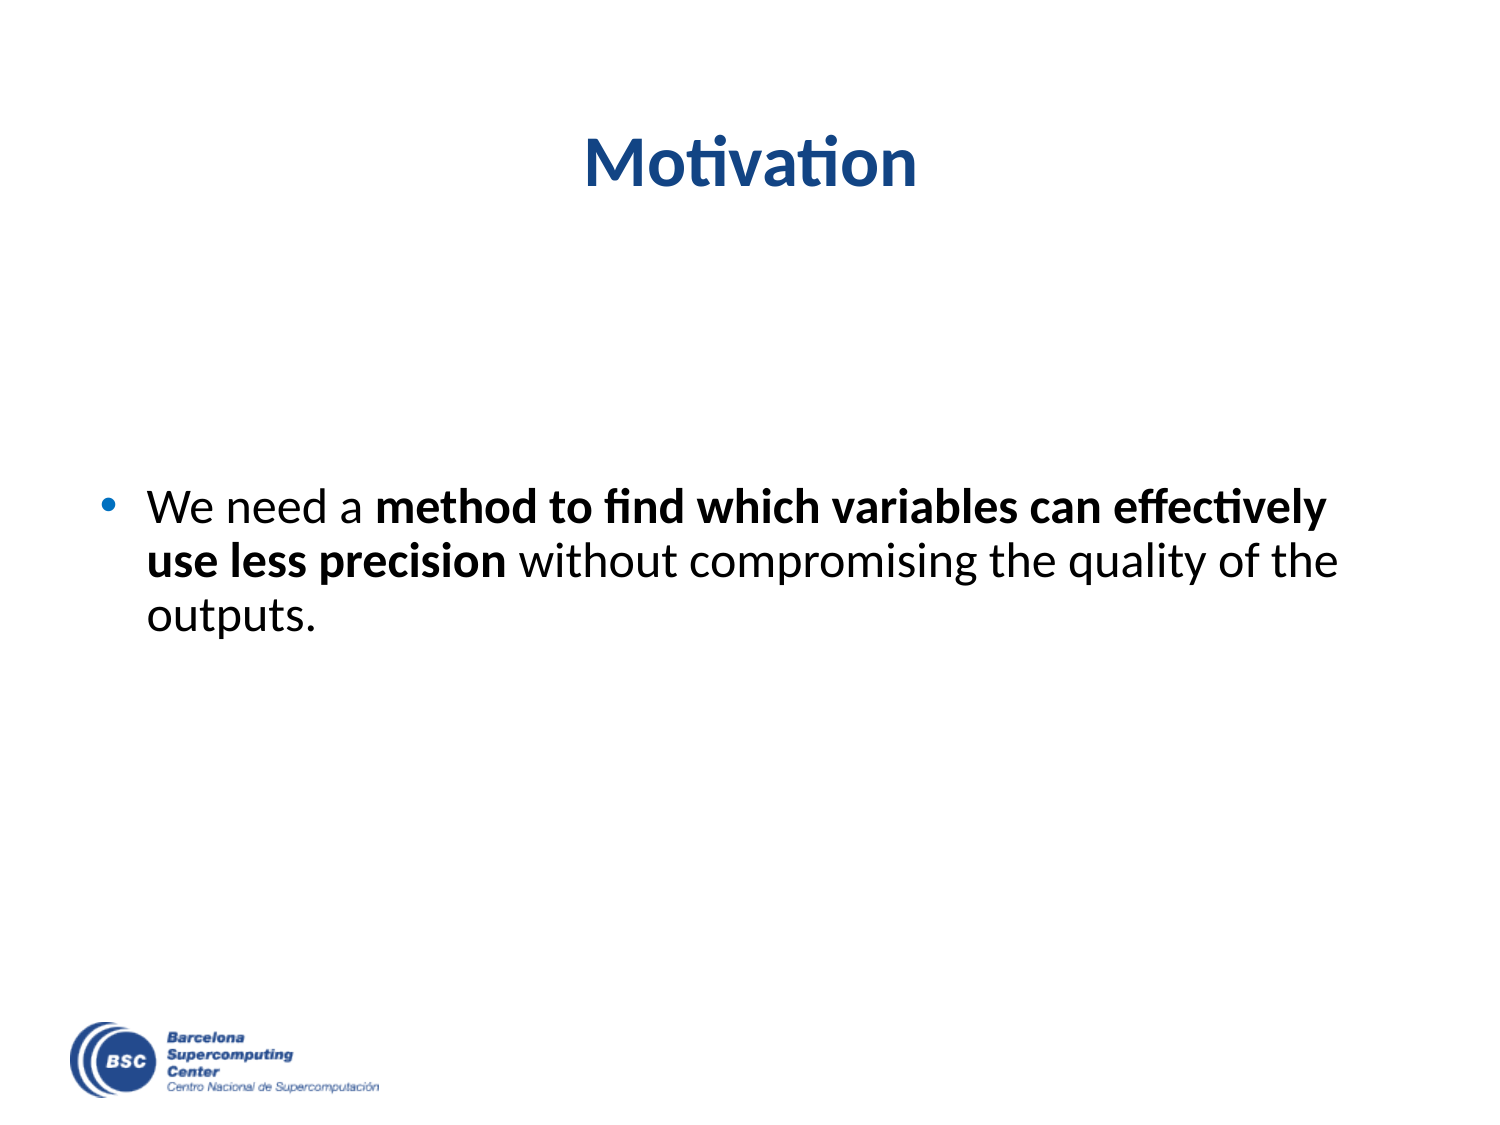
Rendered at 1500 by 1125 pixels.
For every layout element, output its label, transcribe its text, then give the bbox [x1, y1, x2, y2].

picture [70, 1022, 379, 1098]
list We need a method to find which variables can effectively use less precision without compromising the quality of the outputs. [76, 314, 1427, 809]
title Motivation [76, 94, 1427, 232]
